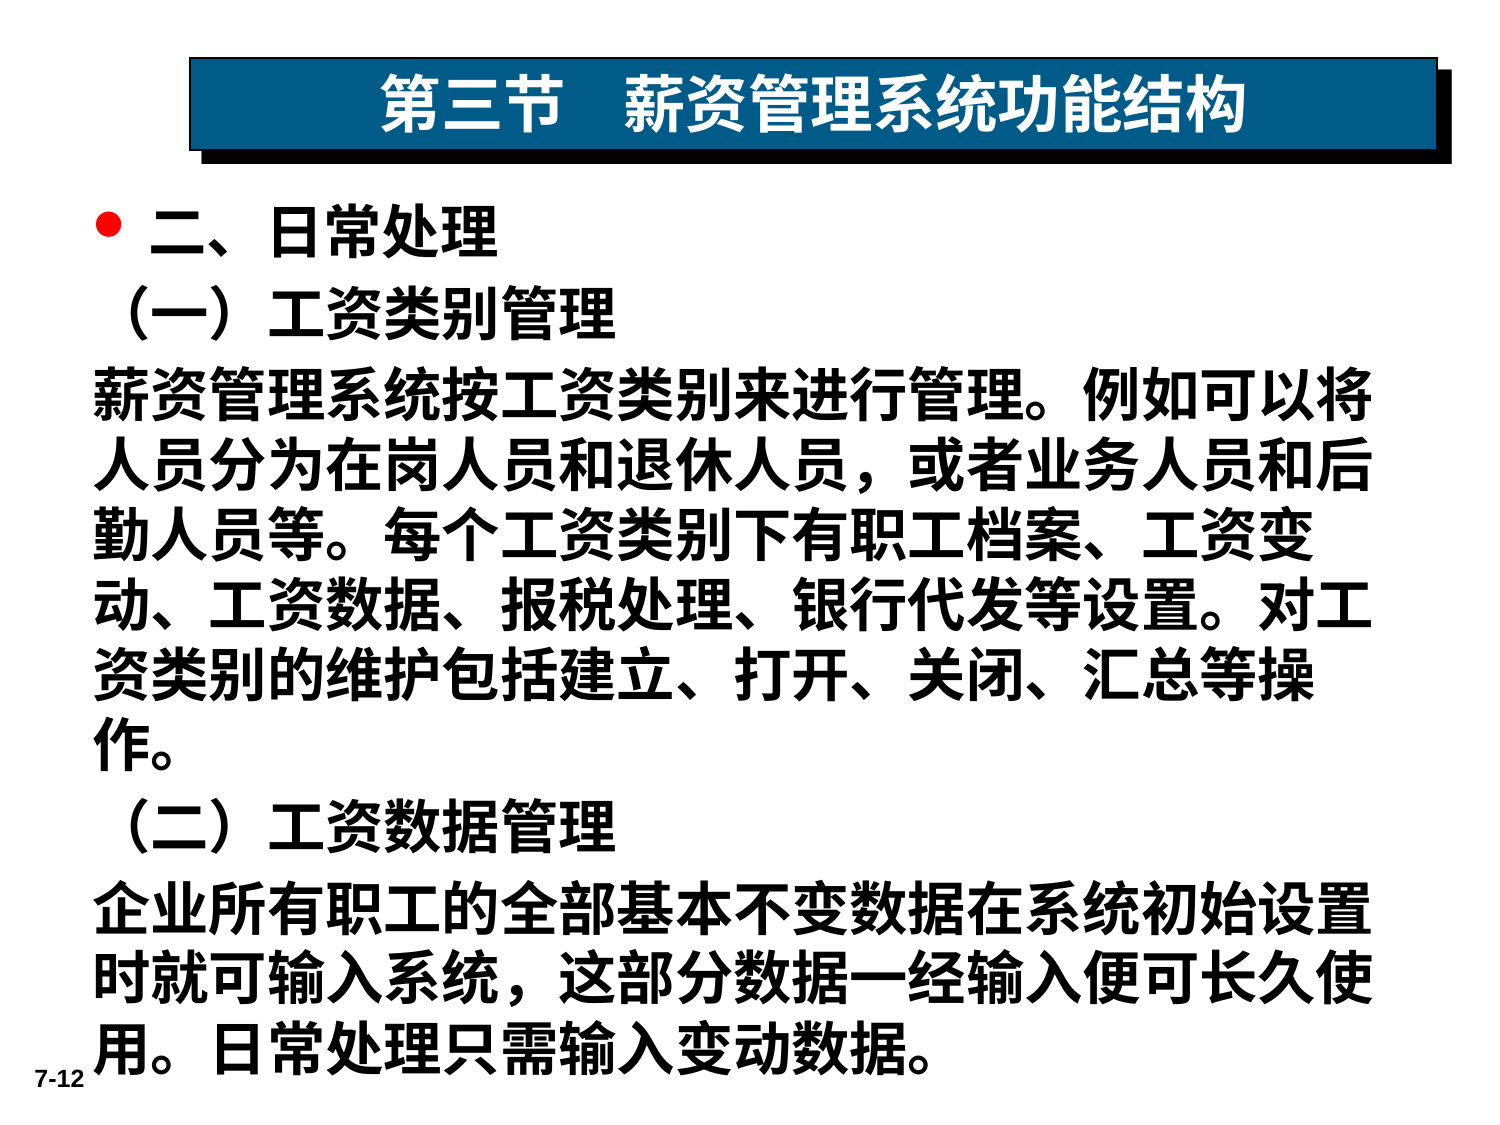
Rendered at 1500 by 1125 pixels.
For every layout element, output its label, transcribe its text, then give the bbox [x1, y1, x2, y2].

list 二、日常处理 （一）工资类别管理 薪资管理系统按工资类别来进行管理。例如可以将人员分为在岗人员和退休人员，或者业务人员和后勤人员等。每个工资类别下有职工档案、工资变动、工资数据、报税处理、银行代发等设置。对工资类别的维护包括建立、打开、关闭、汇总等操作。 （二）工资数据管理 企业所有职工的全部基本不变数据在系统初始设置时就可输入系统，这部分数据一经输入便可长久使用。日常处理只需输入变动数据。 [62, 187, 1438, 976]
title 第三节 薪资管理系统功能结构 [189, 57, 1438, 151]
